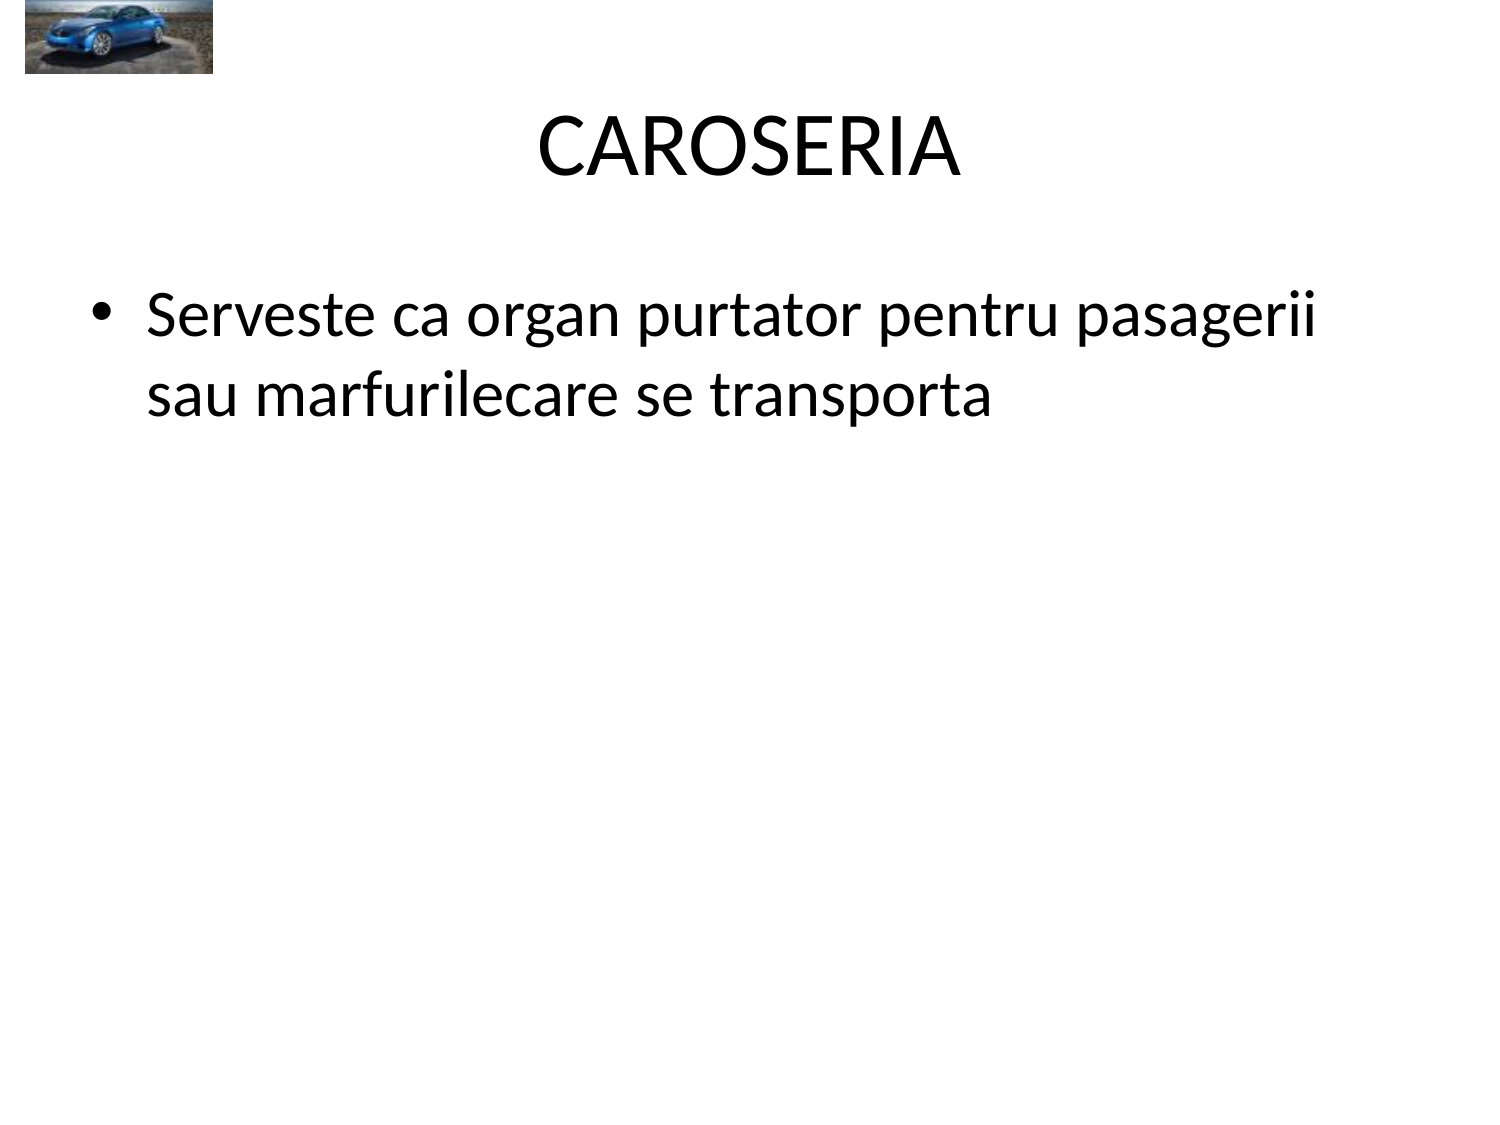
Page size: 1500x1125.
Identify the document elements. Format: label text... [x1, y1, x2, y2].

list Serveste ca organ purtator pentru pasagerii sau marfurilecare se transporta [75, 262, 1425, 1005]
picture [25, 0, 214, 74]
title CAROSERIA [75, 45, 1425, 233]
